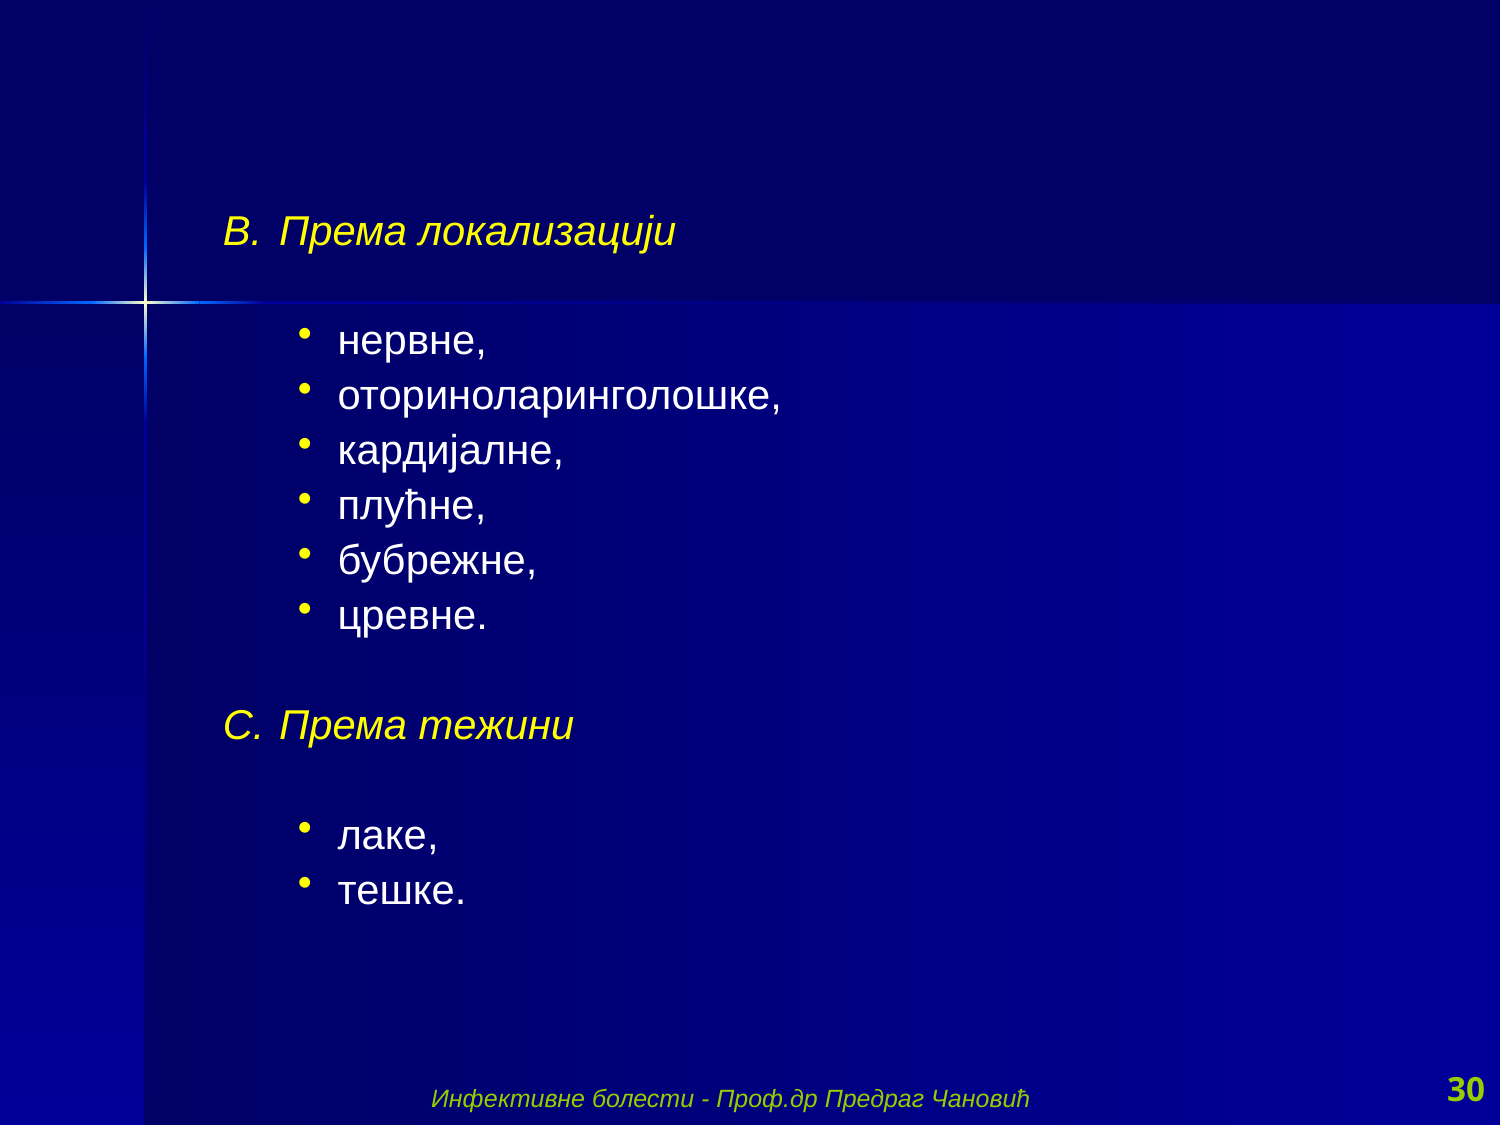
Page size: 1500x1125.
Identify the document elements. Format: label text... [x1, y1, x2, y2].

footer Инфективне болести - Проф.др Предраг Чановић [412, 1074, 1051, 1125]
text_box Према локализацији нервне, оториноларинголошке, кардијалне, плућне, бубрежне, цревне. Према тежини лаке, тешке. [208, 190, 1311, 921]
slide_number 30 [1354, 1059, 1500, 1125]
